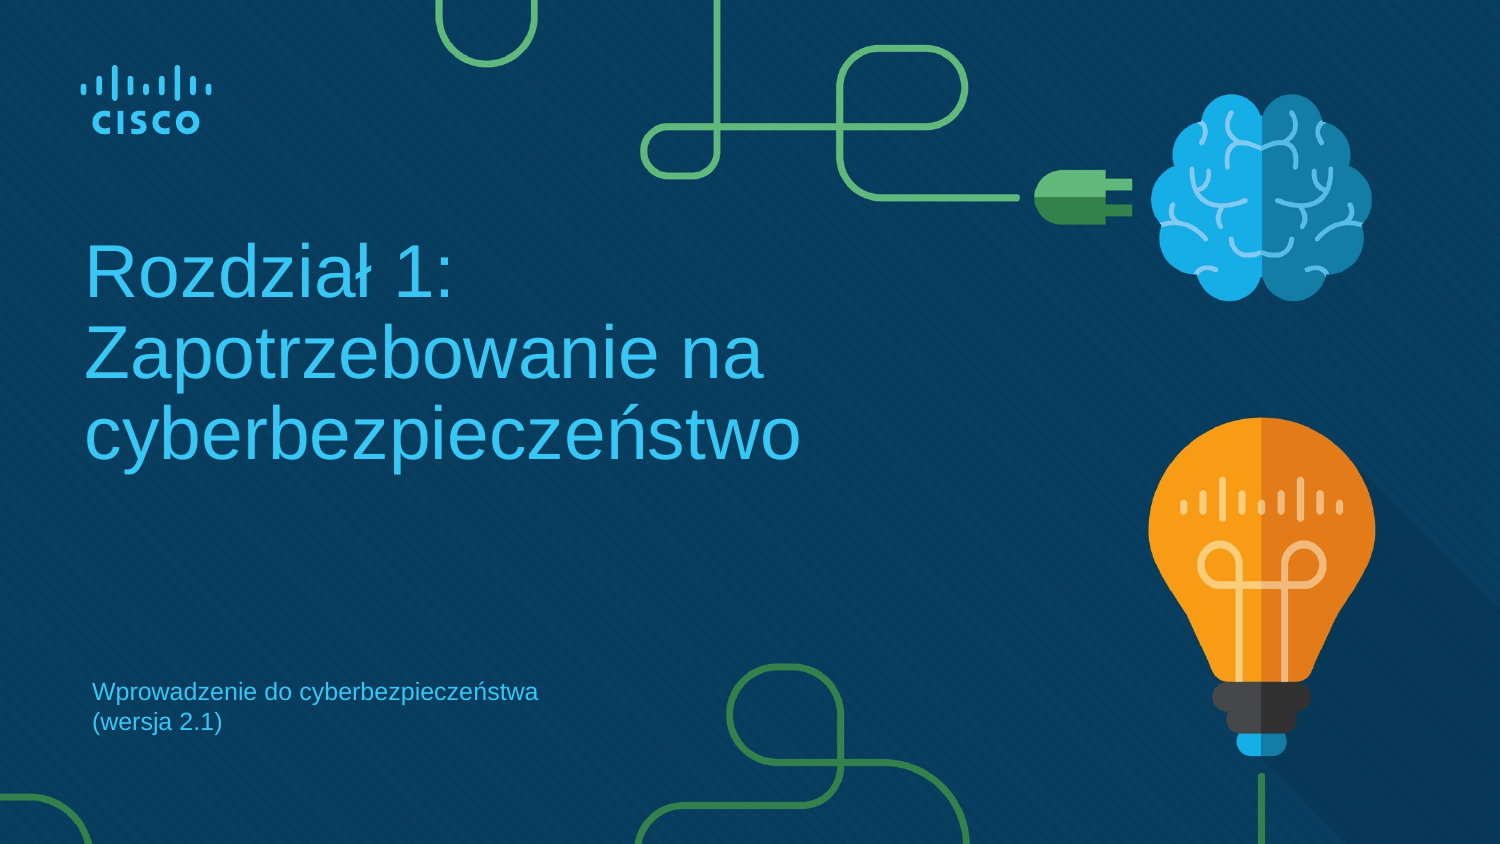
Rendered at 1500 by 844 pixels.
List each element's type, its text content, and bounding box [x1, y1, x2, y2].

subtitle Wprowadzenie do cyberbezpieczeństwa (wersja 2.1) [77, 624, 611, 773]
picture [0, 0, 1500, 844]
title Rozdział 1: Zapotrzebowanie na cyberbezpieczeństwo [69, 377, 1047, 484]
